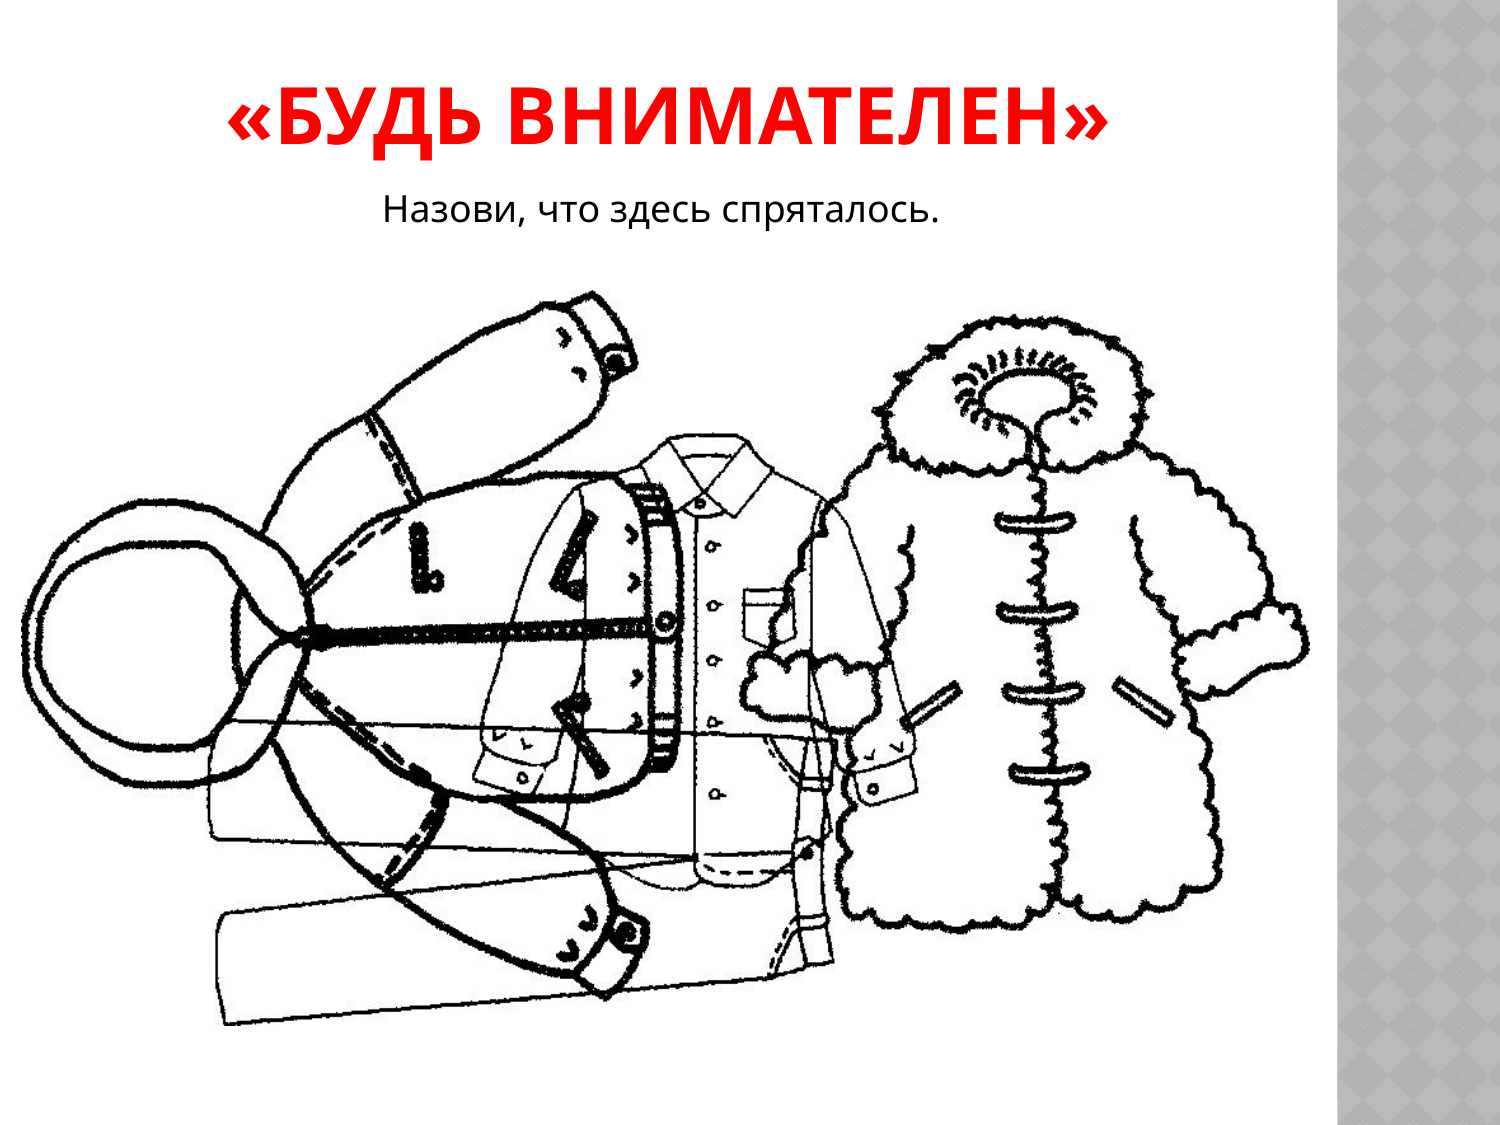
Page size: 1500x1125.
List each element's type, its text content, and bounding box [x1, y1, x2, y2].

title «будь внимателен» [75, 52, 1263, 161]
picture [21, 290, 1310, 1027]
text_box Назови, что здесь спряталось. [367, 177, 958, 238]
